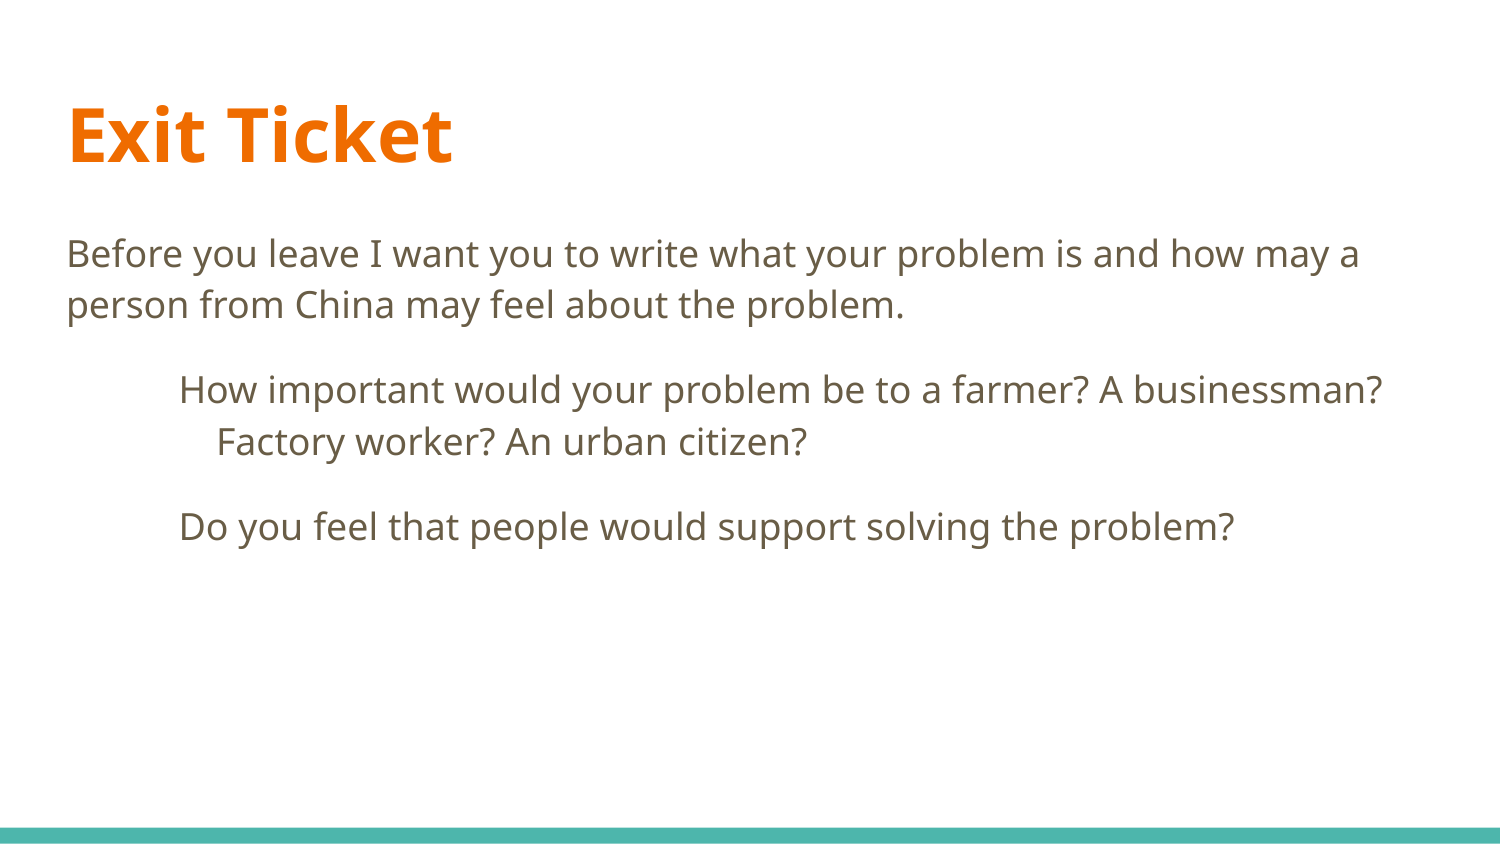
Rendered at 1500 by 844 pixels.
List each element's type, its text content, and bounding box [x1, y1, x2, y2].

list Before you leave I want you to write what your problem is and how may a person from China may feel about the problem. How important would your problem be to a farmer? A businessman? Factory worker? An urban citizen? Do you feel that people would support solving the problem? [51, 207, 1449, 750]
title Exit Ticket [51, 72, 1449, 189]
